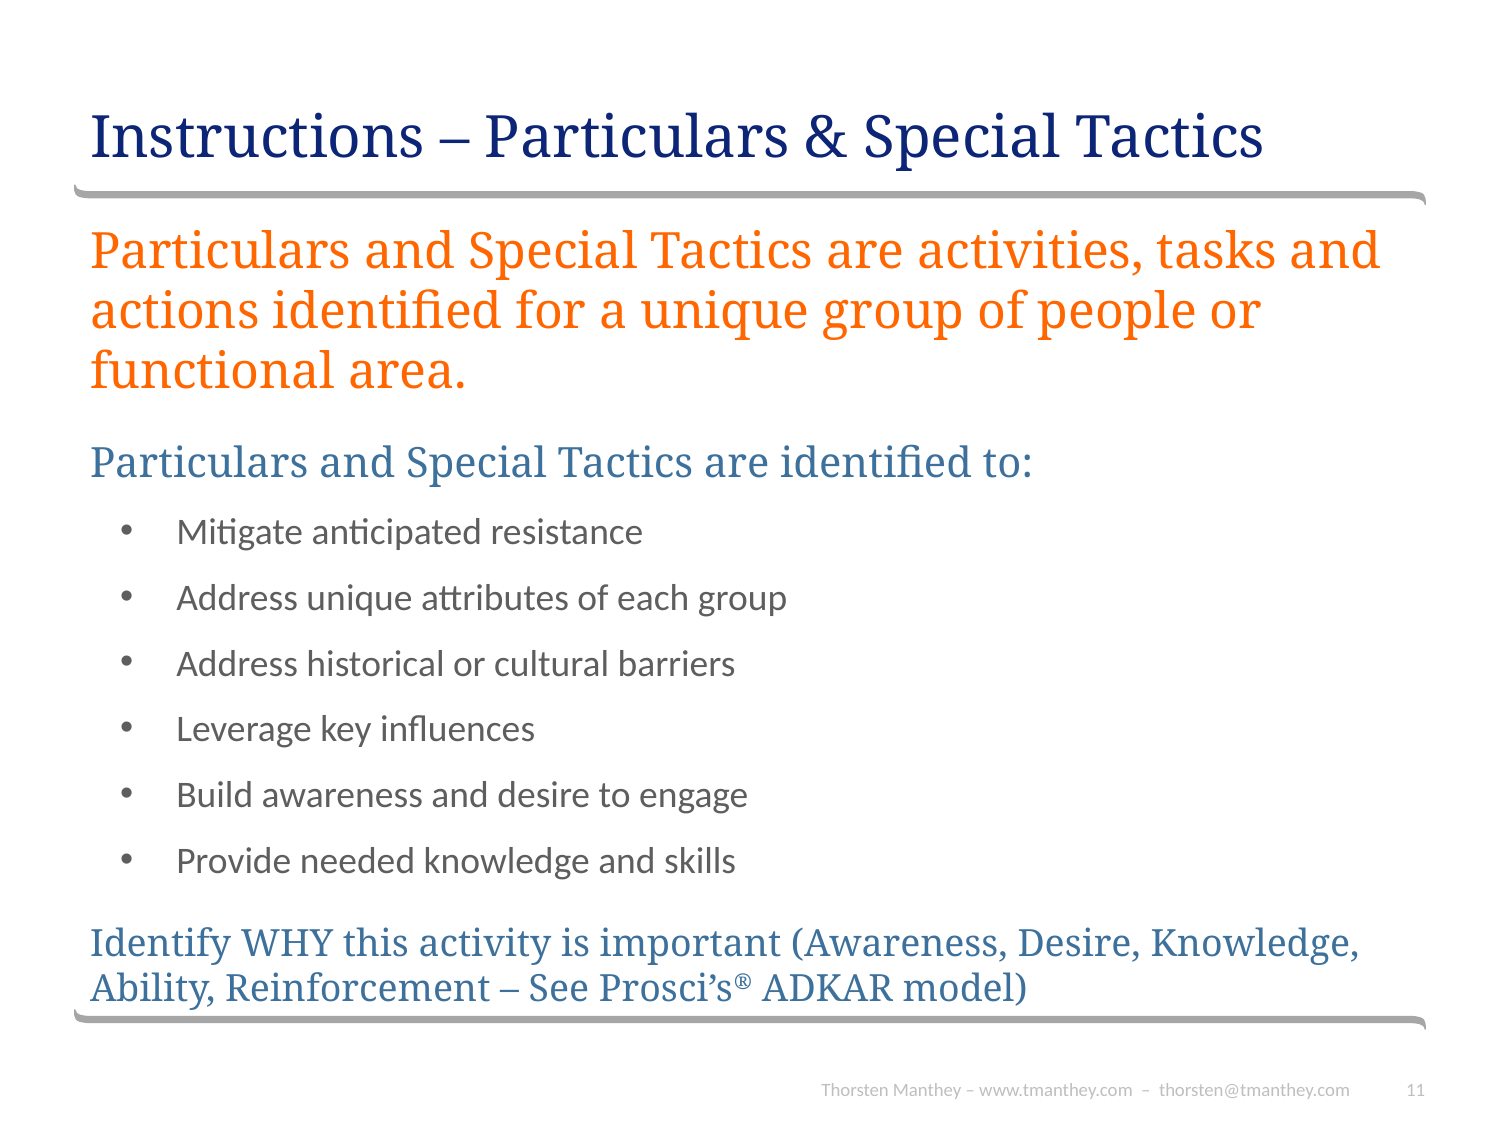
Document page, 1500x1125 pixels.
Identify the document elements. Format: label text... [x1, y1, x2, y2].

list Particulars and Special Tactics are activities, tasks and actions identified for a unique group of people or functional area. Particulars and Special Tactics are identified to: Mitigate anticipated resistance Address unique attributes of each group Address historical or cultural barriers Leverage key influences Build awareness and desire to engage Provide needed knowledge and skills Identify WHY this activity is important (Awareness, Desire, Knowledge, Ability, Reinforcement – See Prosci’s® ADKAR model) [75, 210, 1463, 1005]
footer Thorsten Manthey – www.tmanthey.com – thorsten@tmanthey.com [512, 1077, 1350, 1100]
slide_number 11 [1362, 1077, 1425, 1100]
title Instructions – Particulars & Special Tactics [75, 11, 1425, 177]
